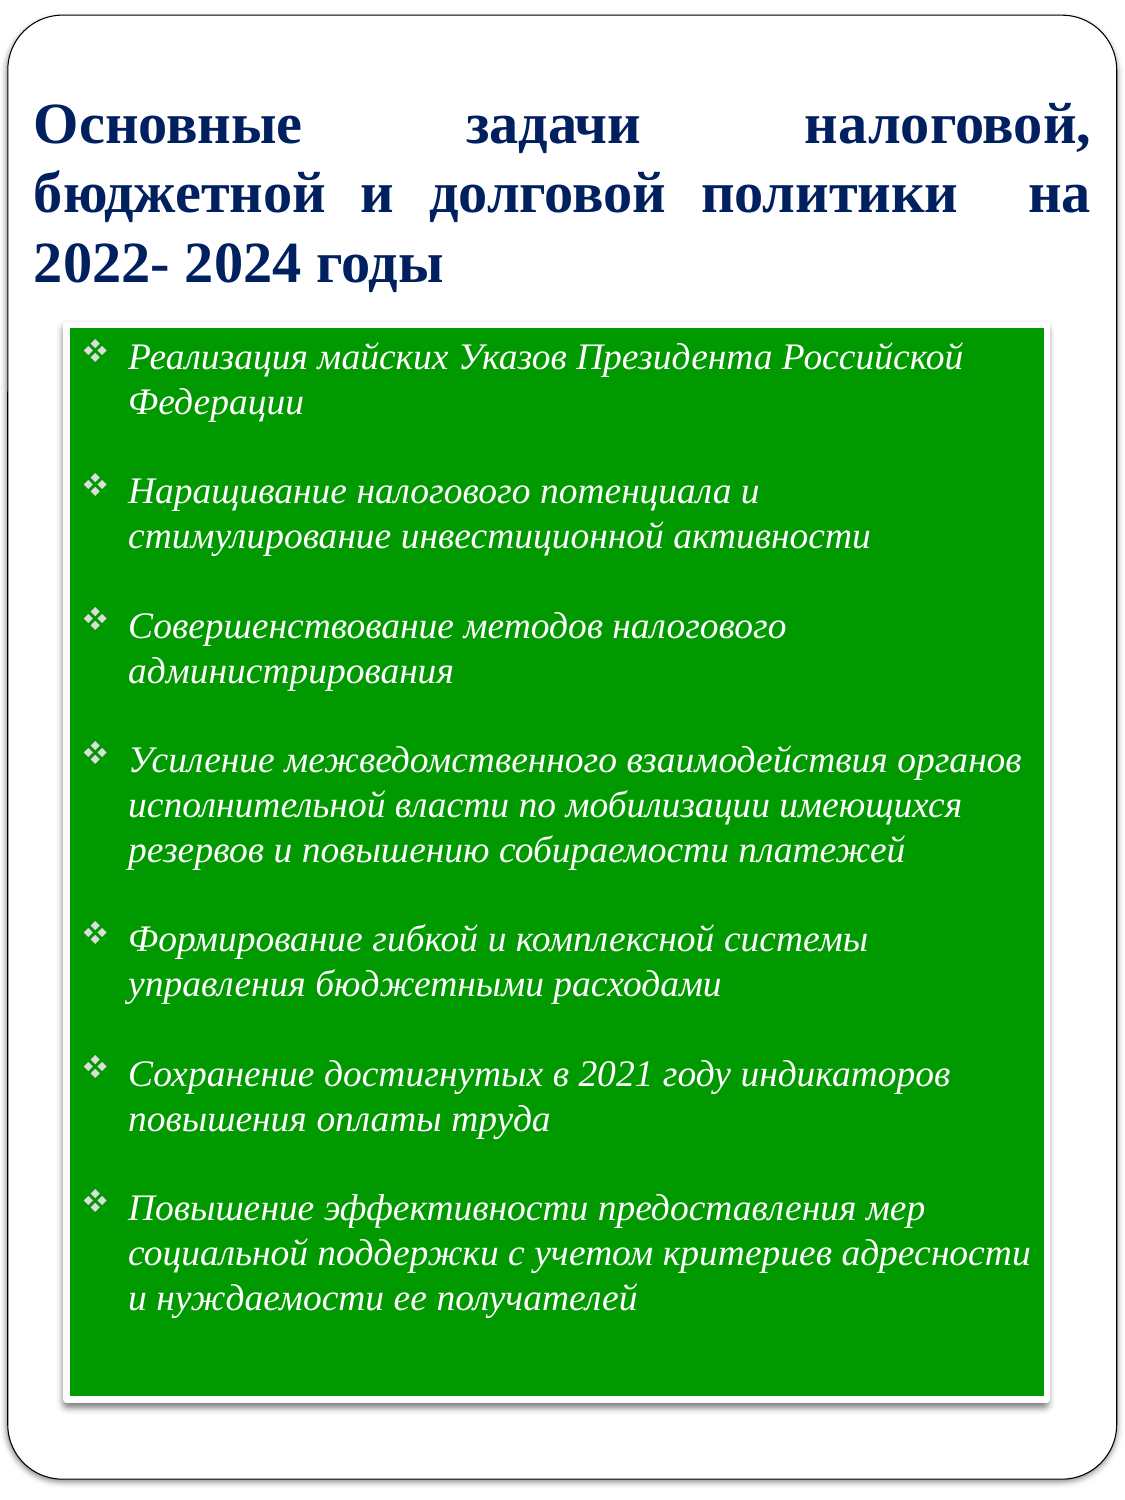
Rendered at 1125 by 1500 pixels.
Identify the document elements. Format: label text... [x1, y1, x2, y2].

title Основные задачи налоговой, бюджетной и долговой политики на 2022- 2024 годы [19, 59, 1106, 310]
list Реализация майских Указов Президента Российской Федерации Наращивание налогового потенциала и стимулирование инвестиционной активности Совершенствование методов налогового администрирования Усиление межведомственного взаимодействия органов исполнительной власти по мобилизации имеющихся резервов и повышению собираемости платежей Формирование гибкой и комплексной системы управления бюджетными расходами Сохранение достигнутых в 2021 году индикаторов повышения оплаты труда Повышение эффективности предоставления мер социальной поддержки с учетом критериев адресности и нуждаемости ее получателей [63, 322, 1050, 1403]
